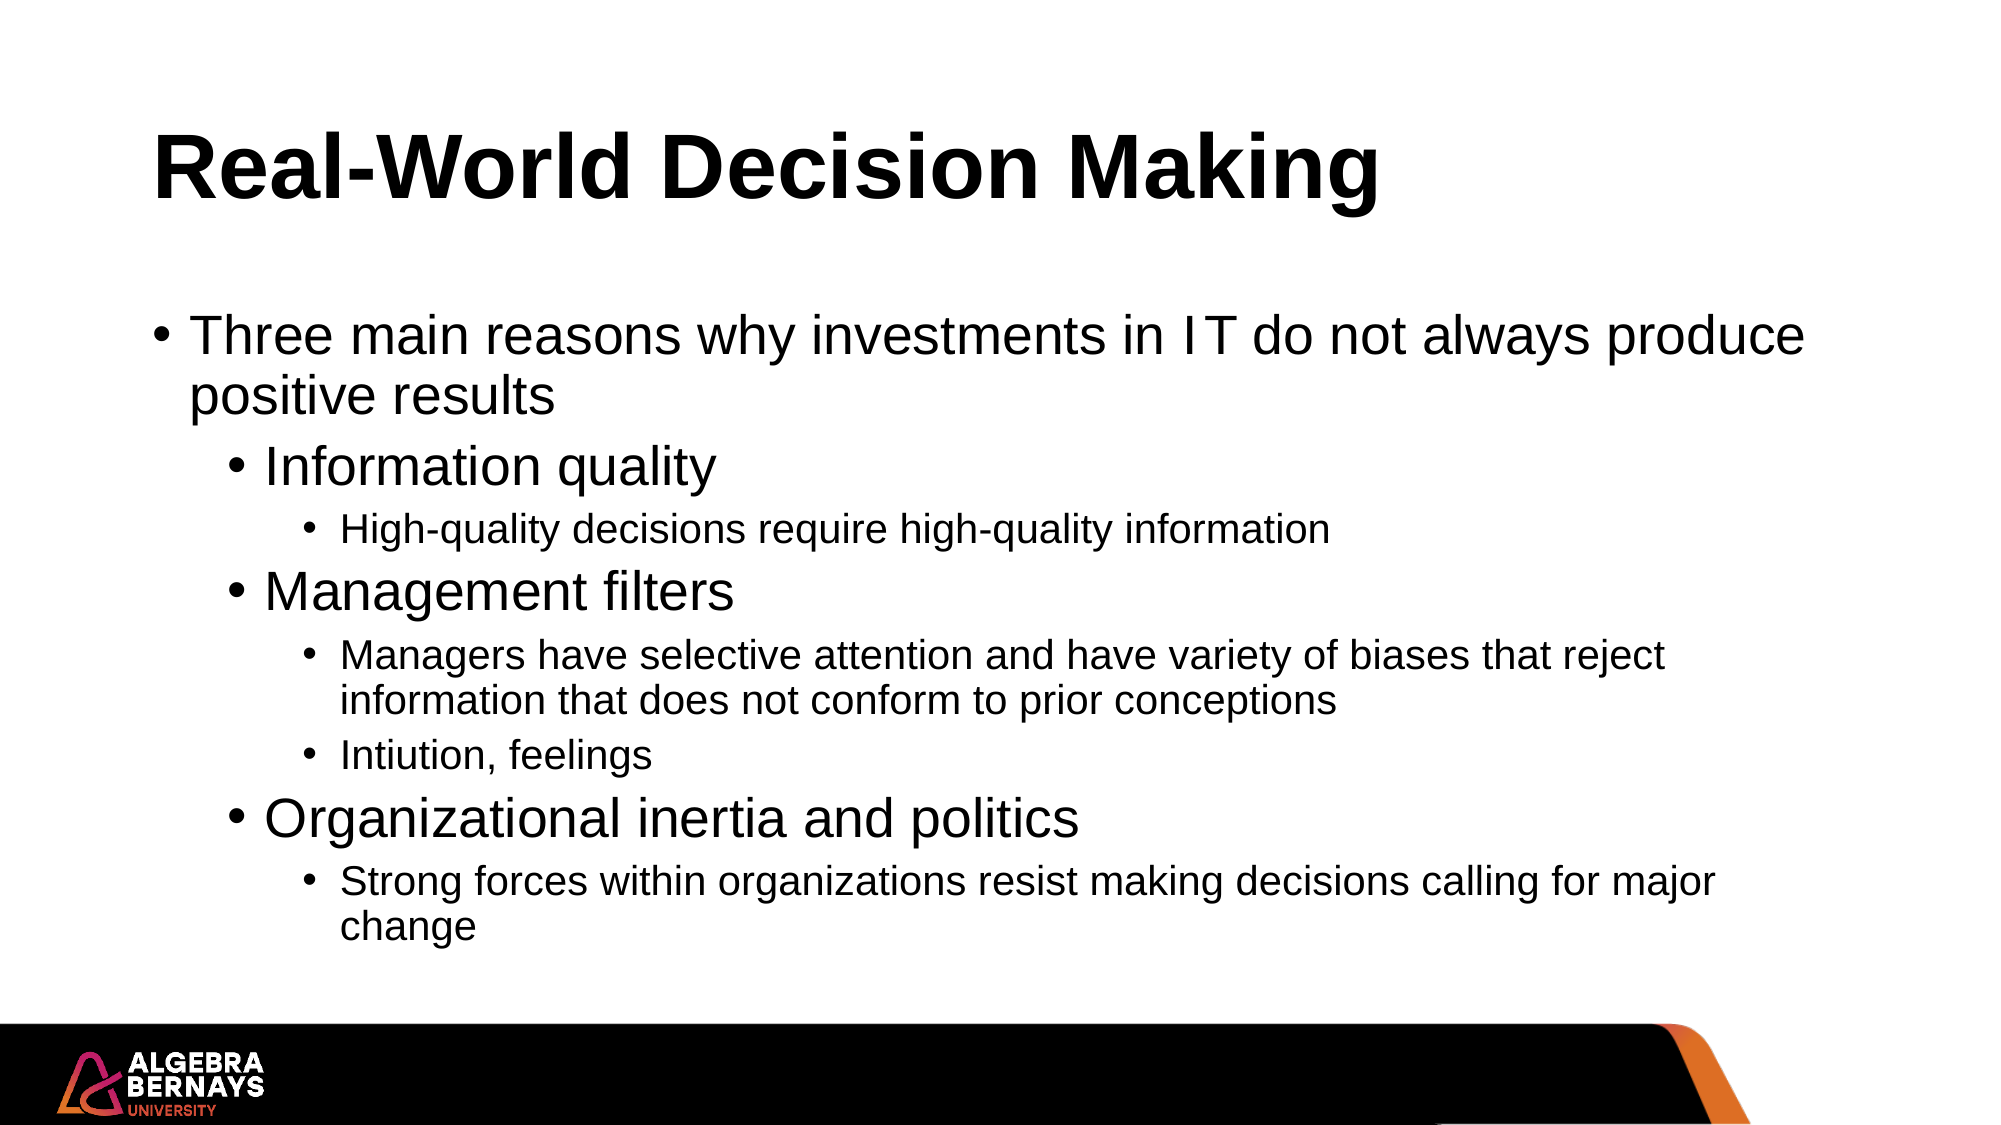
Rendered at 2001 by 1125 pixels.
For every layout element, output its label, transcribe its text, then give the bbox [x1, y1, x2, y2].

list Three main reasons why investments in I T do not always produce positive results Information quality High-quality decisions require high-quality information Management filters Managers have selective attention and have variety of biases that reject information that does not conform to prior conceptions Intiution, feelings Organizational inertia and politics Strong forces within organizations resist making decisions calling for major change [137, 299, 1863, 957]
title Real-World Decision Making [137, 67, 1863, 271]
picture [0, 1023, 1958, 1125]
